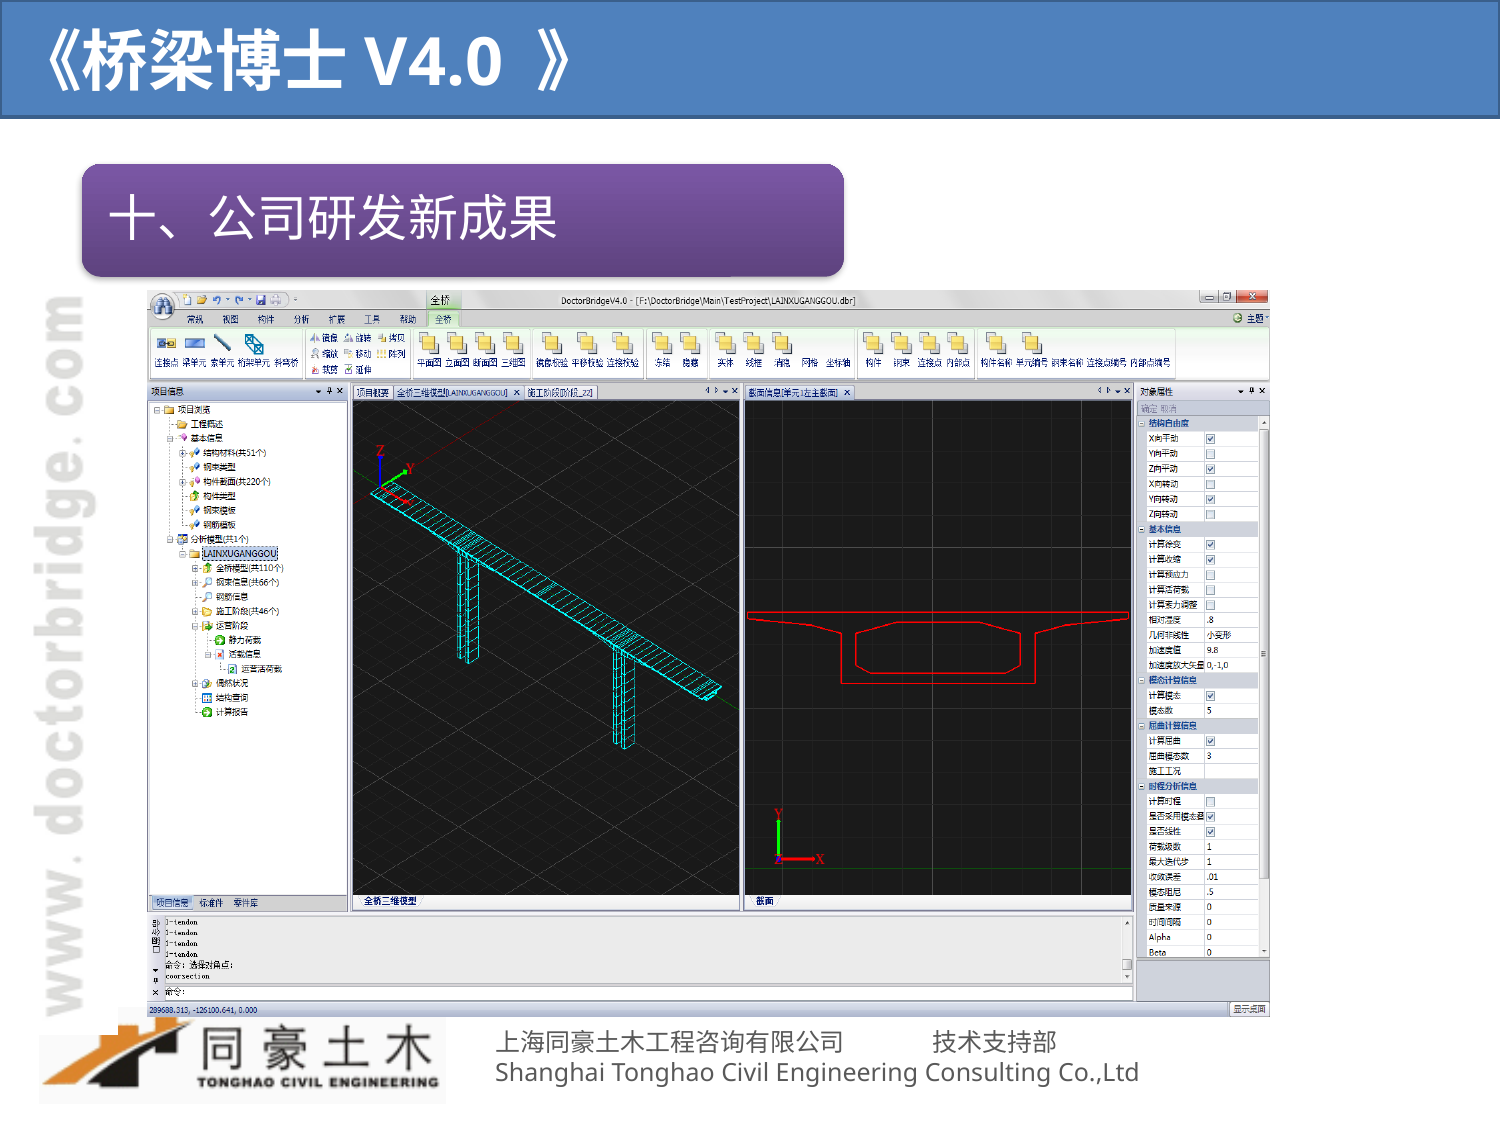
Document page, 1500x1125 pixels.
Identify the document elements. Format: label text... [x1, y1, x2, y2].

text_box 《桥梁博士V4.0 》 [0, 0, 1500, 119]
picture [5, 290, 1270, 1104]
text_box 上海同豪土木工程咨询有限公司 技术支持部 Shanghai Tonghao Civil Engineering Consulting Co.,Ltd [480, 1019, 1442, 1095]
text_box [81, 163, 844, 299]
